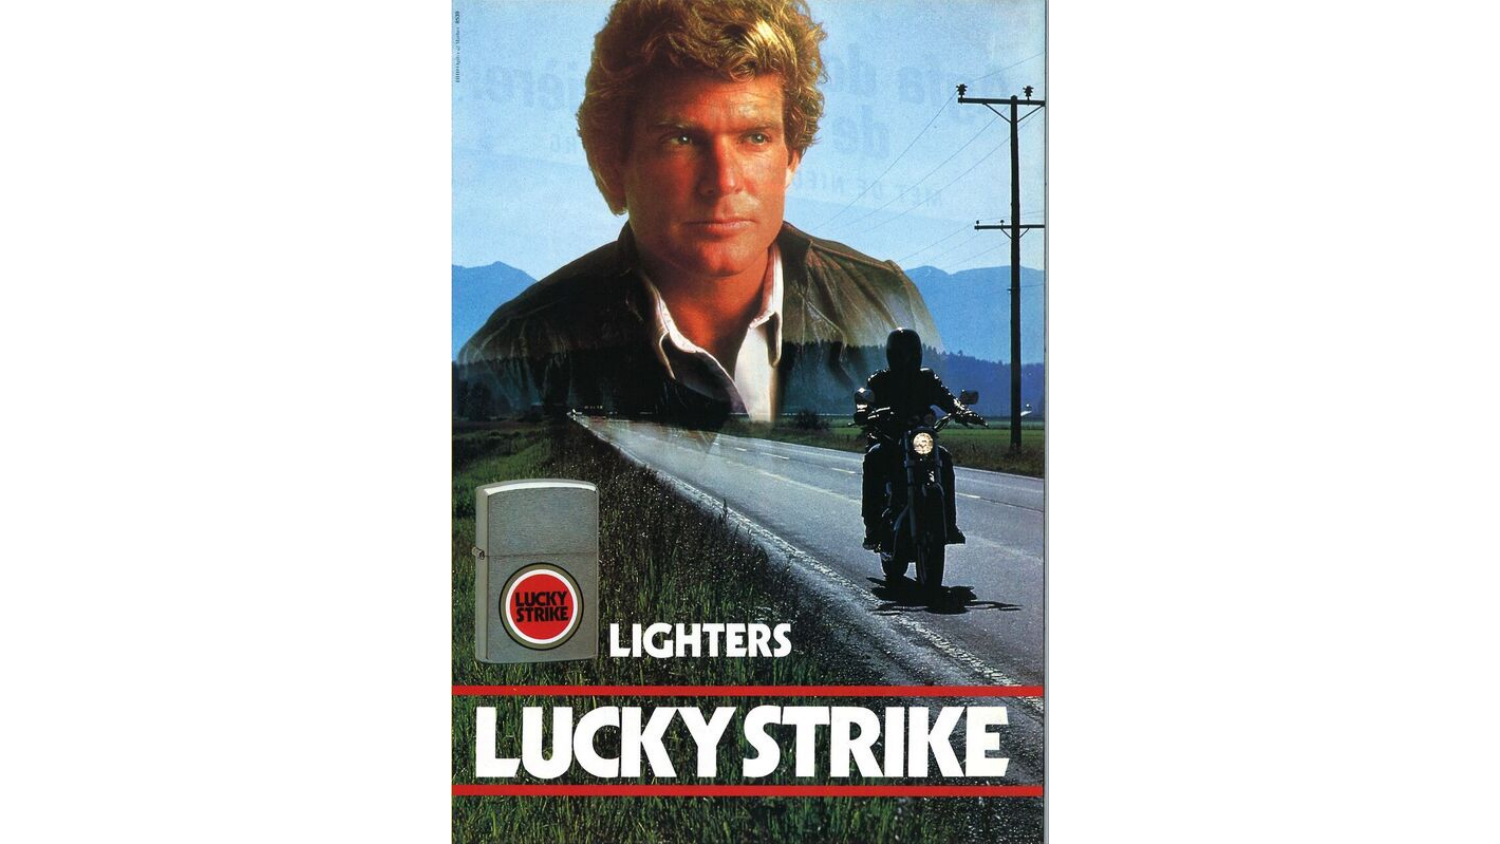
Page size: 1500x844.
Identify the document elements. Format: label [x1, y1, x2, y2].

picture [451, 0, 1049, 844]
